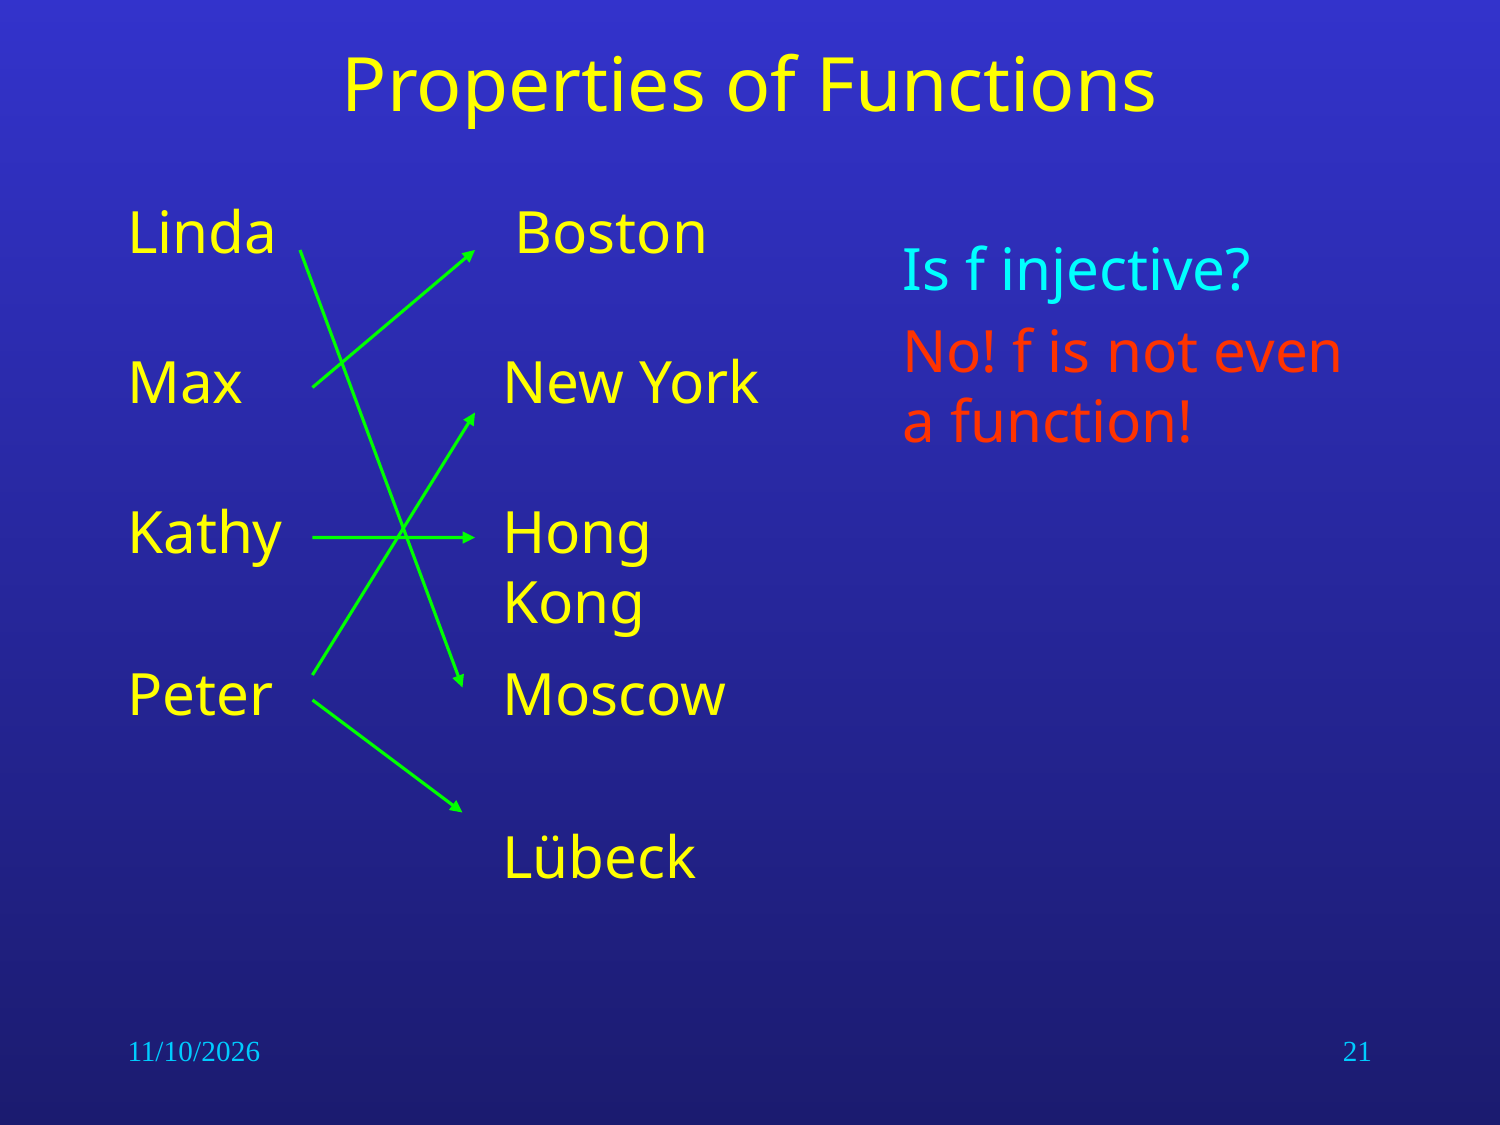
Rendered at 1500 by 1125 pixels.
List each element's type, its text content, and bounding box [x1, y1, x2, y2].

title Properties of Functions [112, 24, 1388, 138]
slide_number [112, 1025, 425, 1100]
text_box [112, 187, 825, 898]
slide_number 21 [1074, 1025, 1388, 1100]
list Is f injective? No! f is not even a function! [887, 224, 1438, 938]
